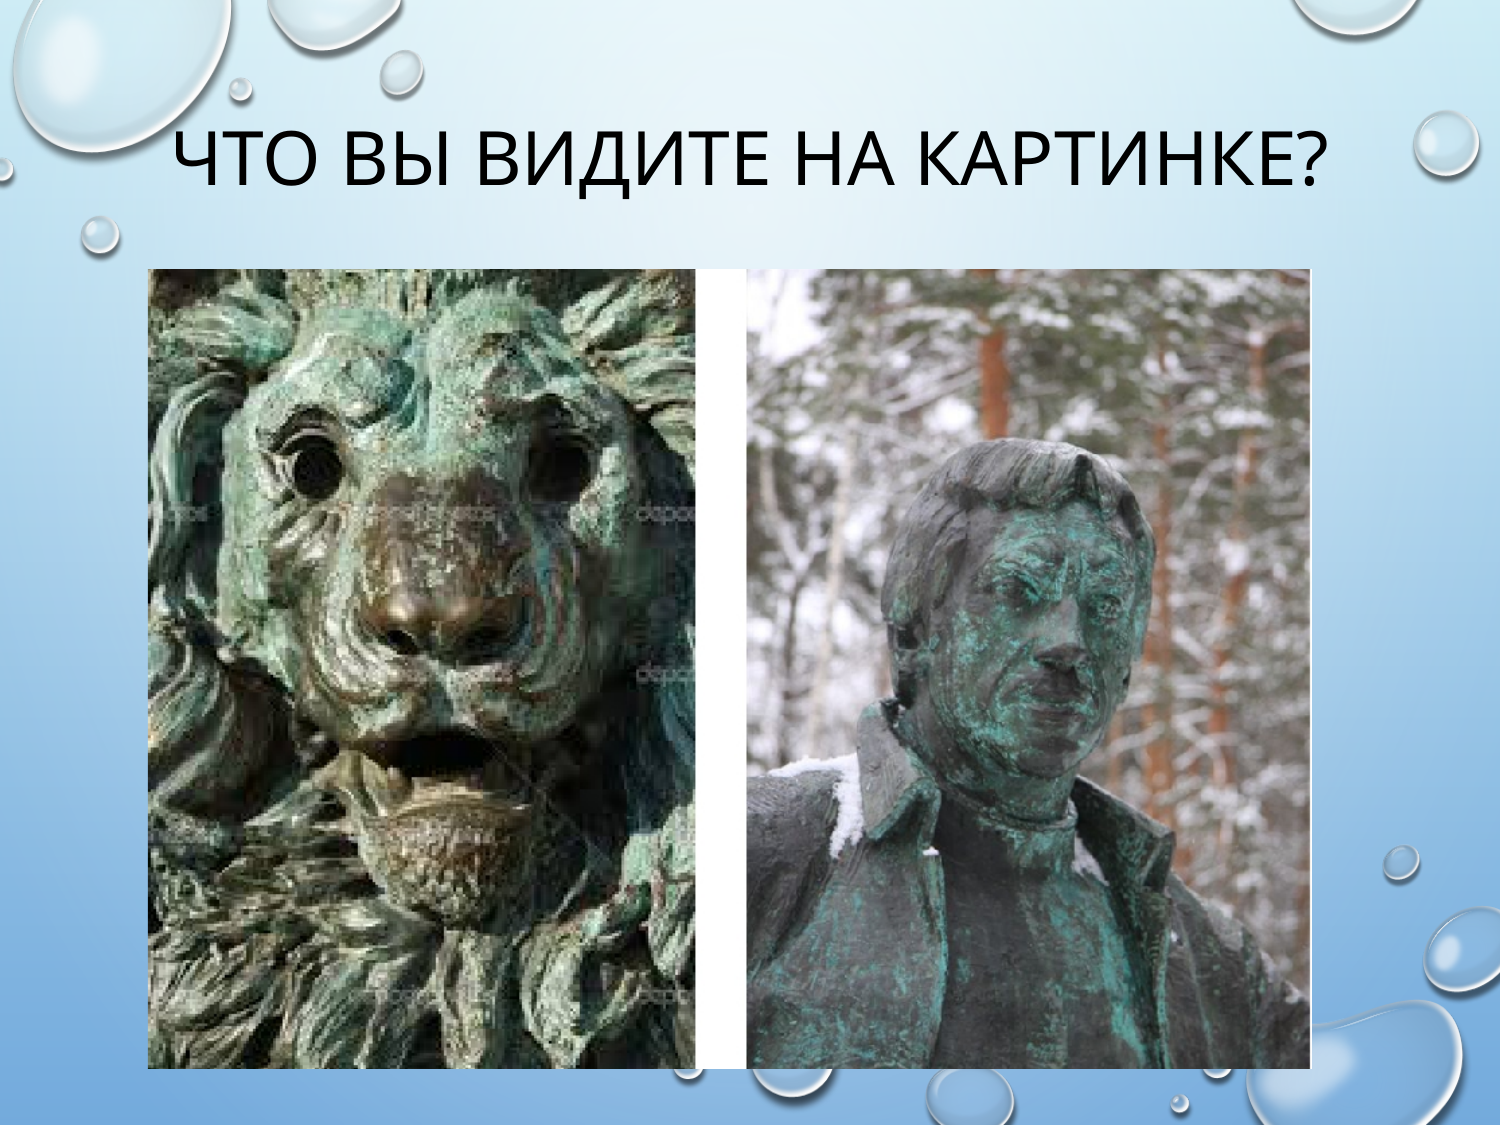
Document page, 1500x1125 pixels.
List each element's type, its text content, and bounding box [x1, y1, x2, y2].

picture [0, 0, 1500, 1125]
title Что вы видите на картинке? [112, 29, 1388, 292]
